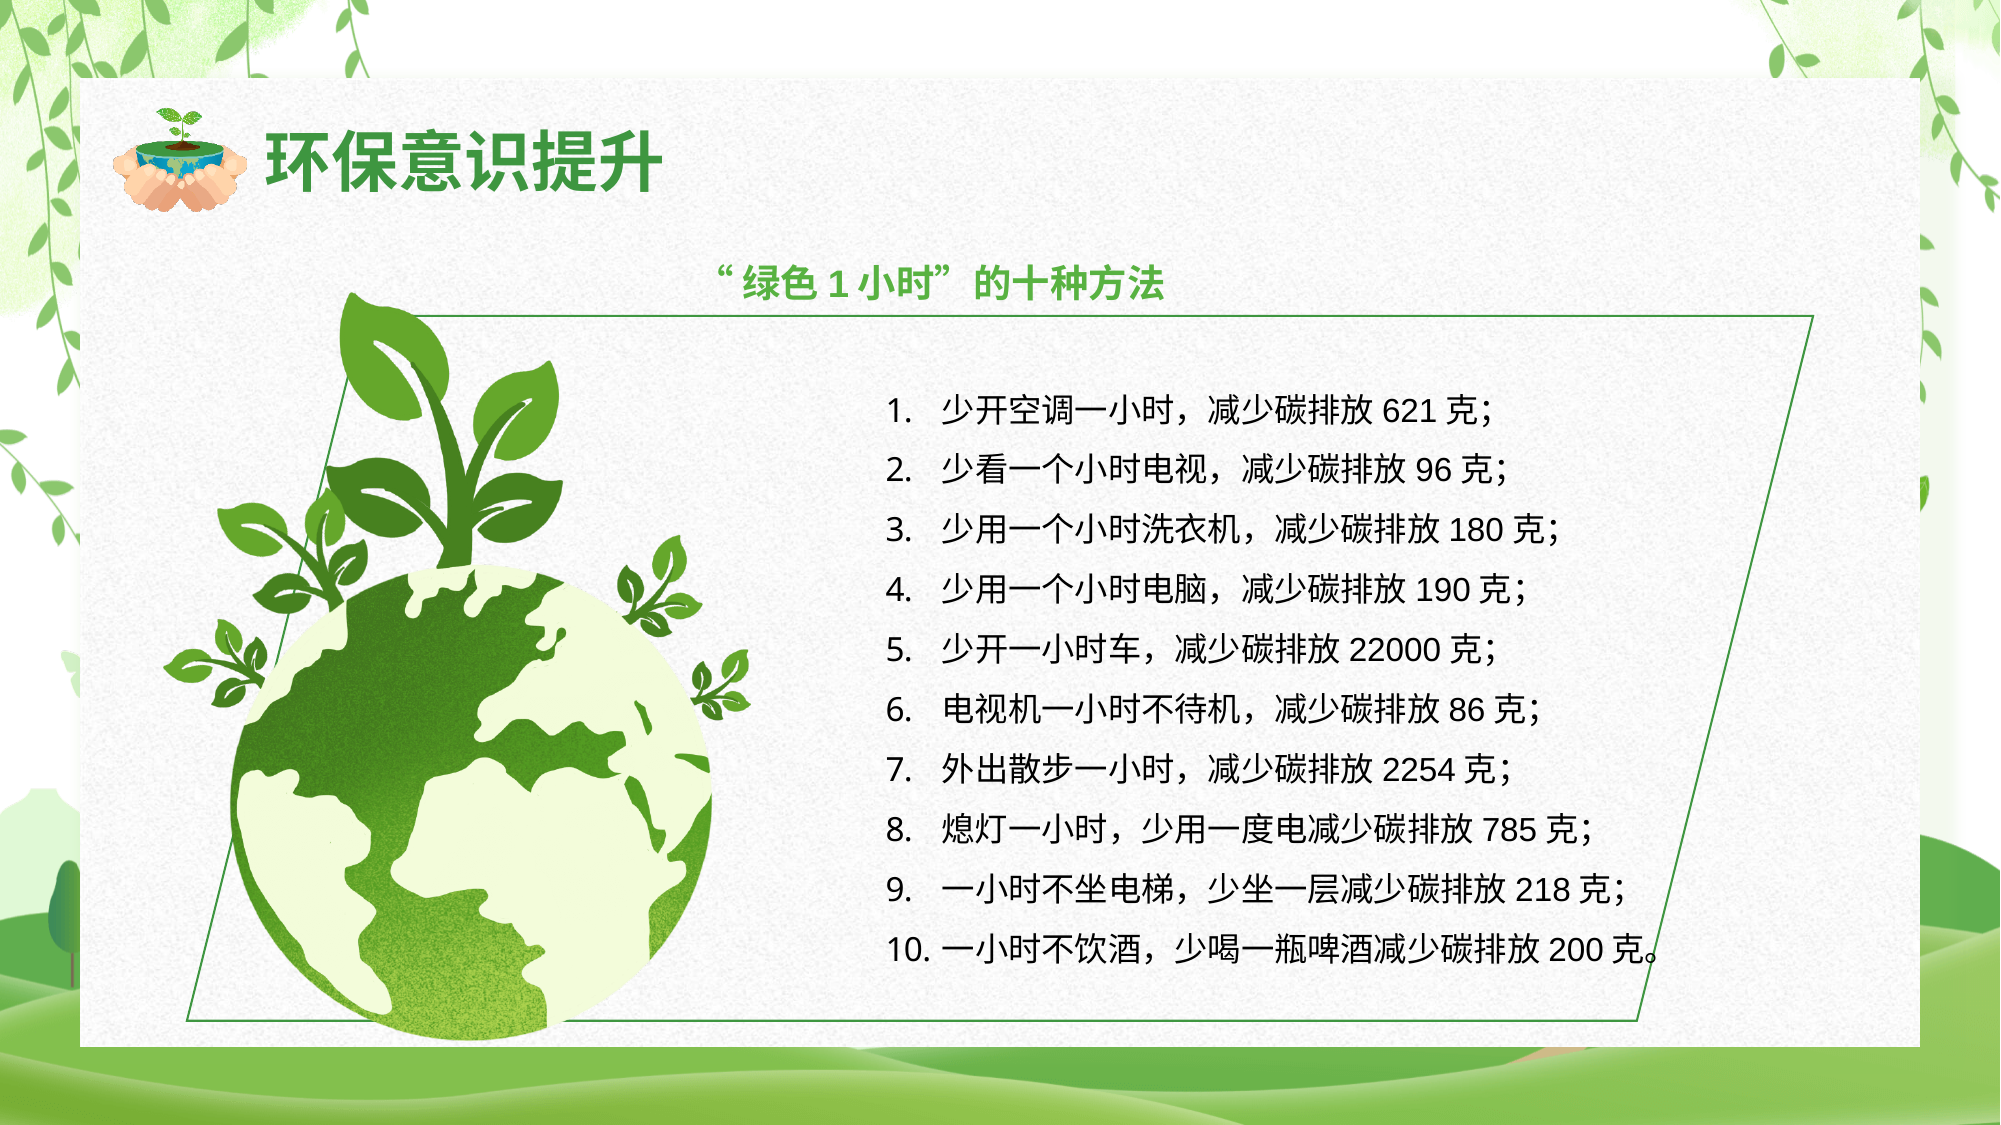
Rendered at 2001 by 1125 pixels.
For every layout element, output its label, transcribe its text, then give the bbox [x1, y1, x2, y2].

text_box [907, 975, 1650, 1022]
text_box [109, 104, 871, 218]
picture [0, 0, 2000, 1125]
text_box 少开空调一小时，减少碳排放621克； 少看一个小时电视，减少碳排放96克； 少用一个小时洗衣机，减少碳排放180克； 少用一个小时电脑，减少碳排放190克； 少开一小时车，减少碳排放22000克； 电视机一小时不待机，减少碳排放86克； 外出散步一小时，减少碳排放2254克； 熄灯一小时，少用一度电减少碳排放785克； 一小时不坐电梯，少坐一层减少碳排放218克； 一小时不饮酒，少喝一瓶啤酒减少碳排放200克。 [907, 361, 1704, 975]
text_box [907, 314, 1815, 757]
text_box “绿色1小时”的十种方法 [672, 255, 1189, 316]
